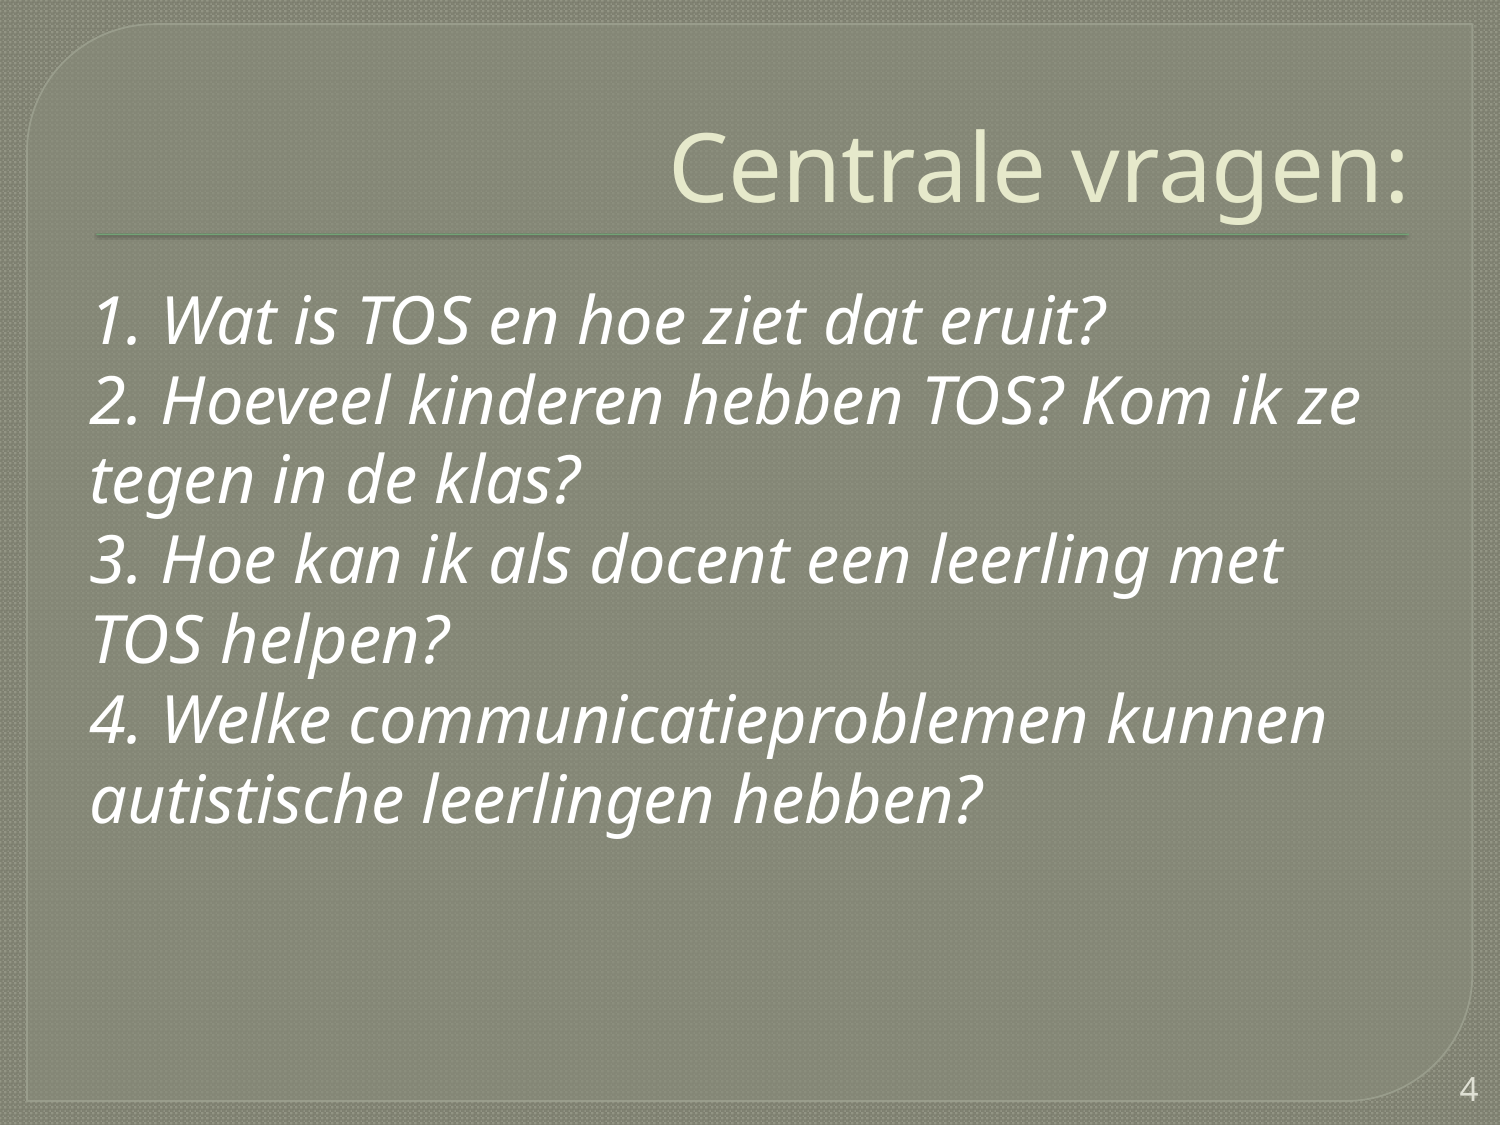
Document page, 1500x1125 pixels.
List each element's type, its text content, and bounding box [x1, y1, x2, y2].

list 1. Wat is TOS en hoe ziet dat eruit? 2. Hoeveel kinderen hebben TOS? Kom ik ze tegen in de klas? 3. Hoe kan ik als docent een leerling met TOS helpen? 4. Welke communicatieproblemen kunnen autistische leerlingen hebben? [75, 270, 1425, 1013]
slide_number 4 [1417, 1068, 1494, 1114]
title Centrale vragen: [75, 41, 1425, 230]
